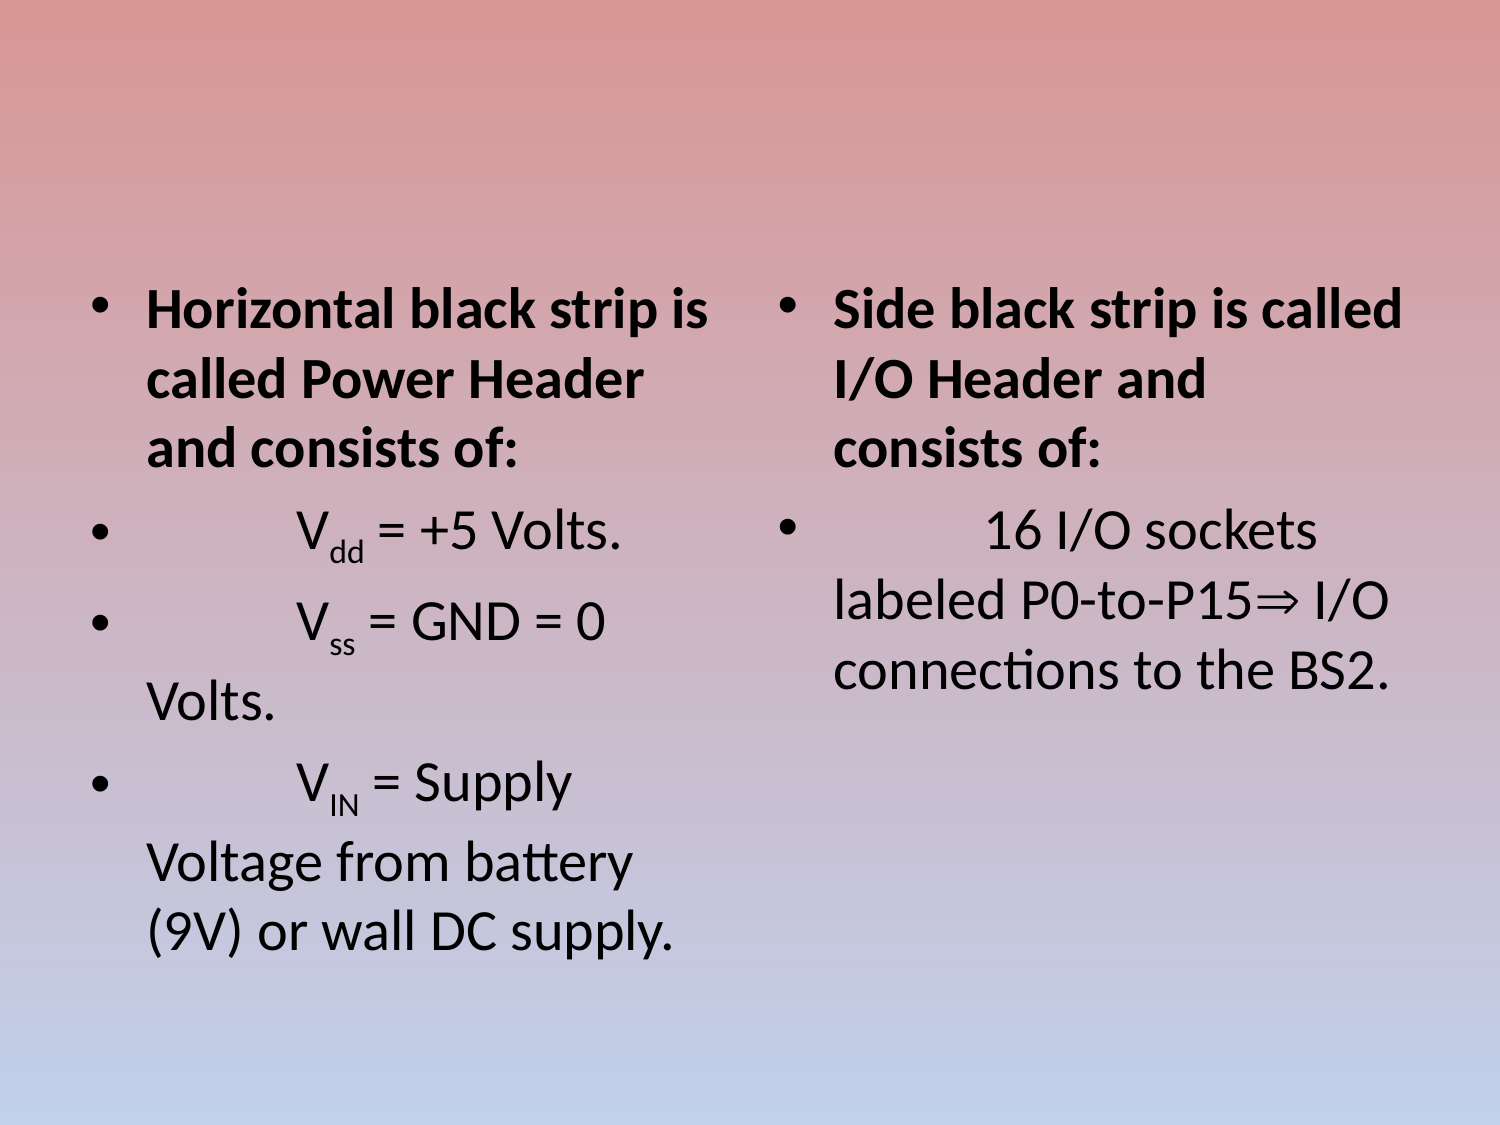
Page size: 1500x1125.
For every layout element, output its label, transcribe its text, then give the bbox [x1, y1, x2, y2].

list Side black strip is called I/O Header and consists of: 16 I/O sockets labeled P0-to-P15 I/O connections to the BS2. [762, 262, 1425, 1005]
list Horizontal black strip is called Power Header and consists of: Vdd = +5 Volts. Vss = GND = 0 Volts. VIN = Supply Voltage from battery (9V) or wall DC supply. [75, 262, 738, 1005]
